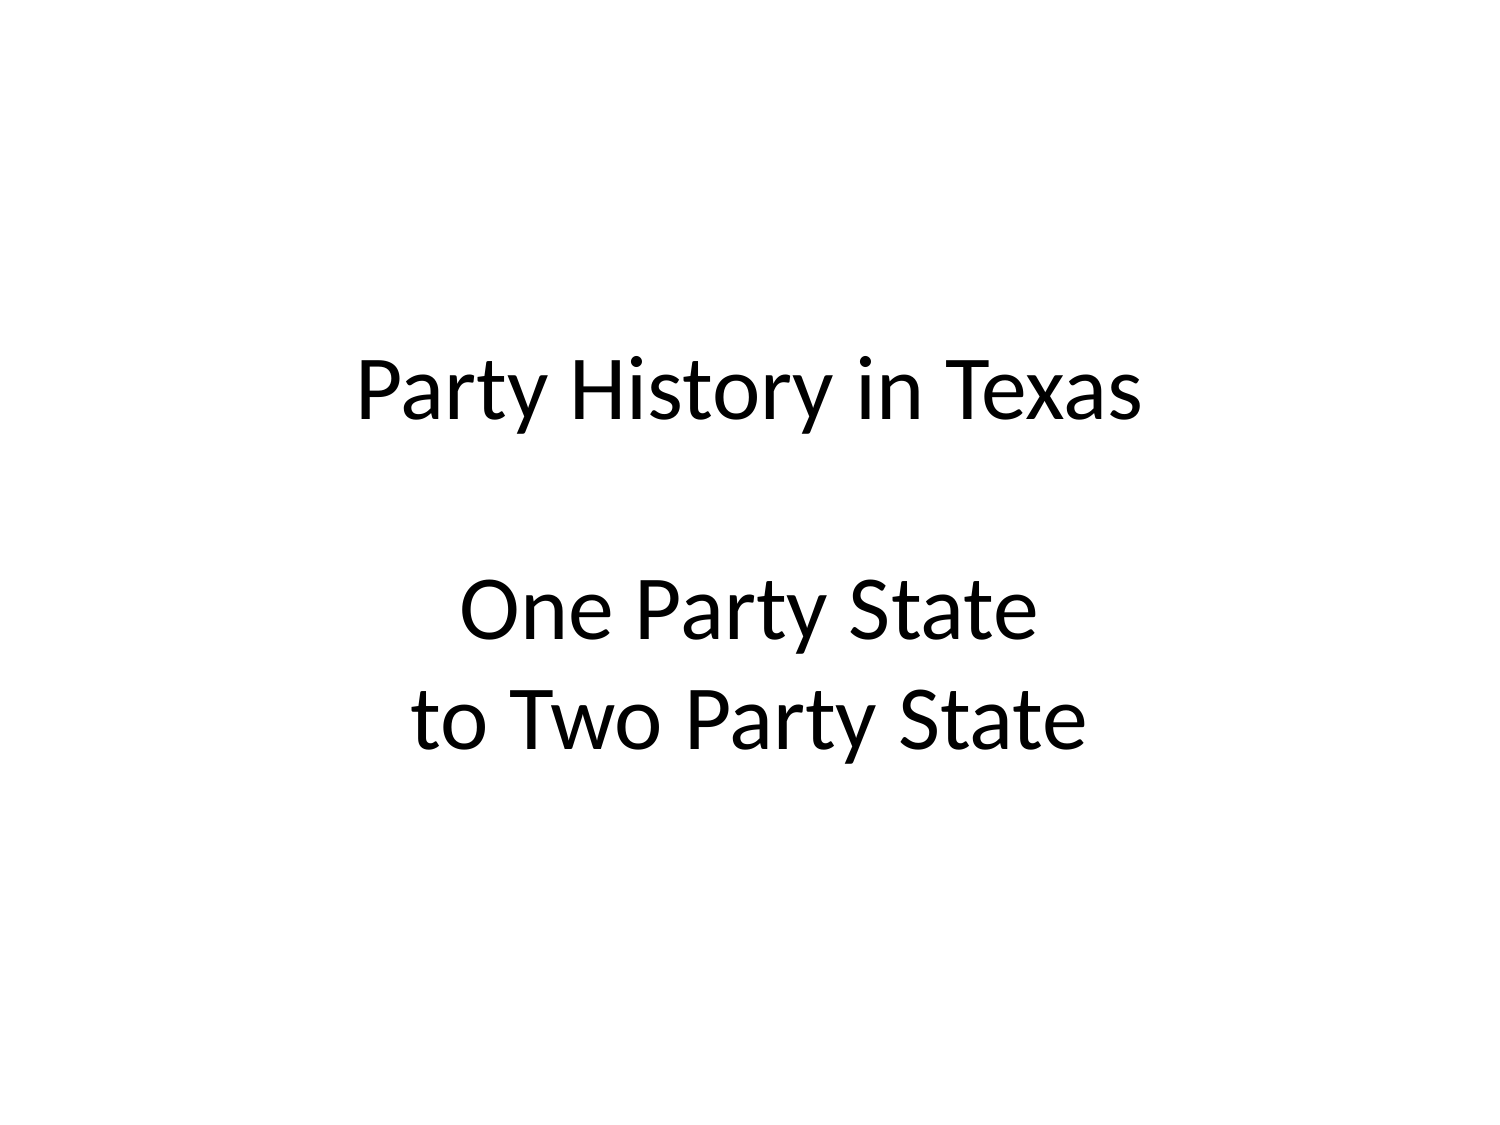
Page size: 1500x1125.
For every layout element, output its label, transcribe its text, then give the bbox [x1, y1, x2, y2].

title Party History in Texas One Party State to Two Party State [74, 44, 1426, 1051]
